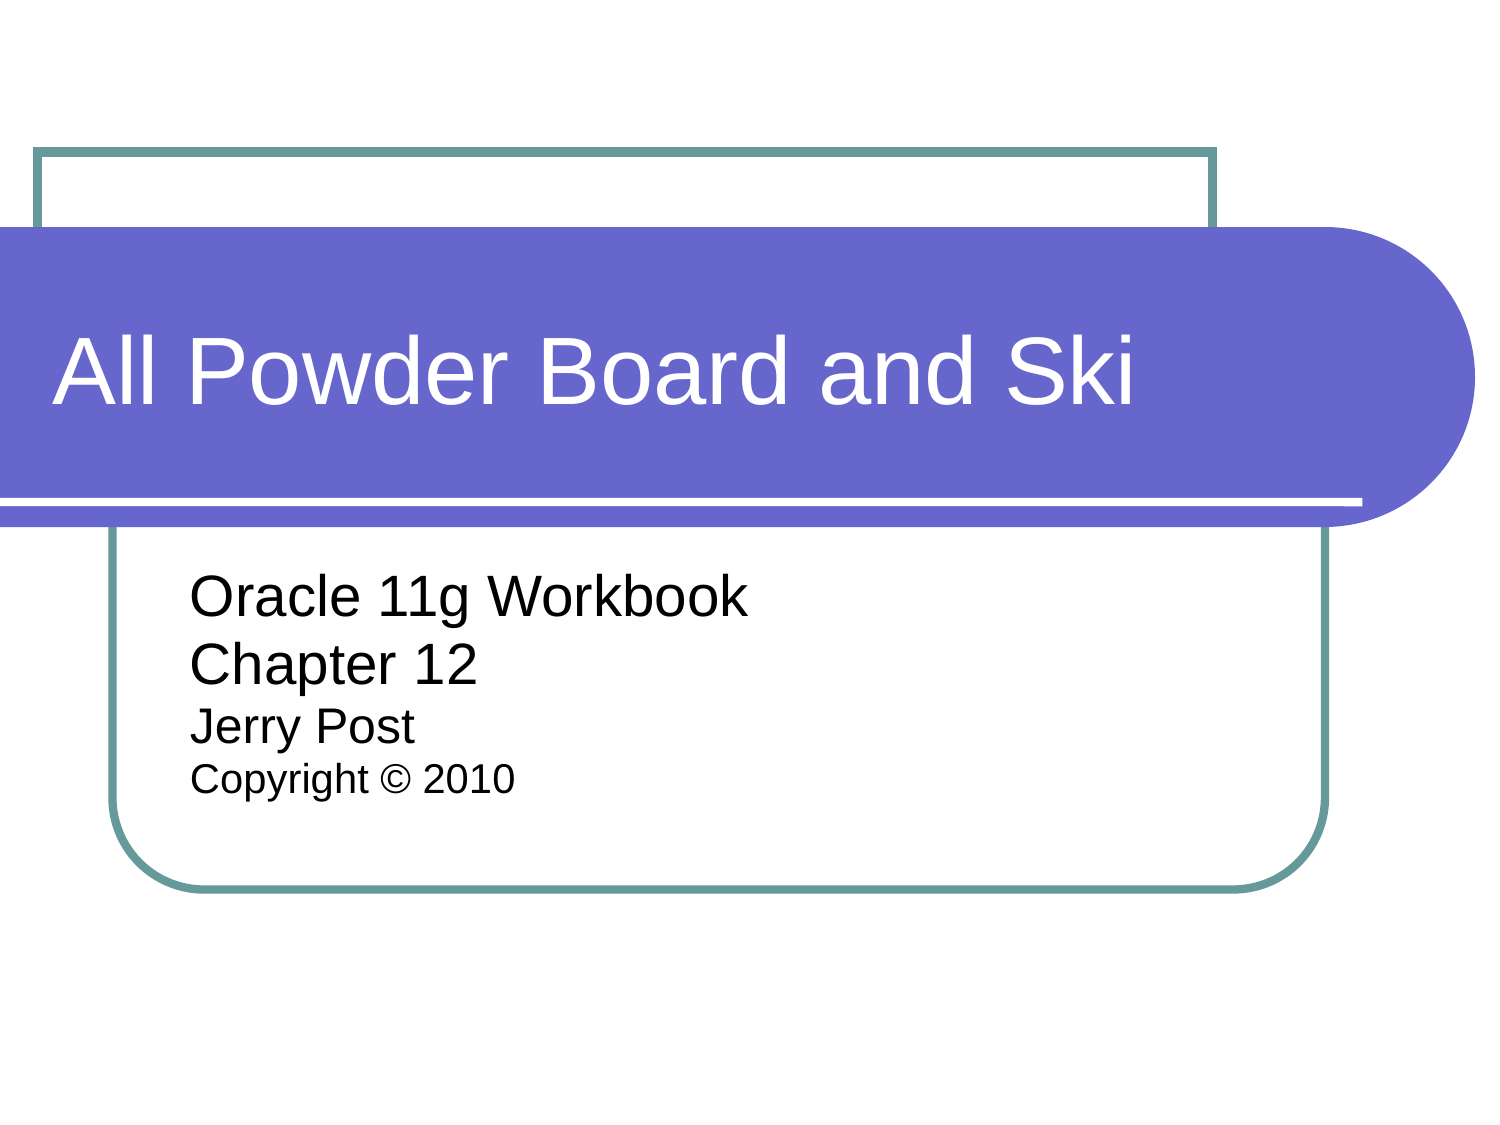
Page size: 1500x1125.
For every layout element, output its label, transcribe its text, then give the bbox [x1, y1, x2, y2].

subtitle Oracle 11g Workbook Chapter 12 Jerry Post Copyright © 2010 [174, 564, 1263, 840]
title All Powder Board and Ski [37, 233, 1363, 499]
